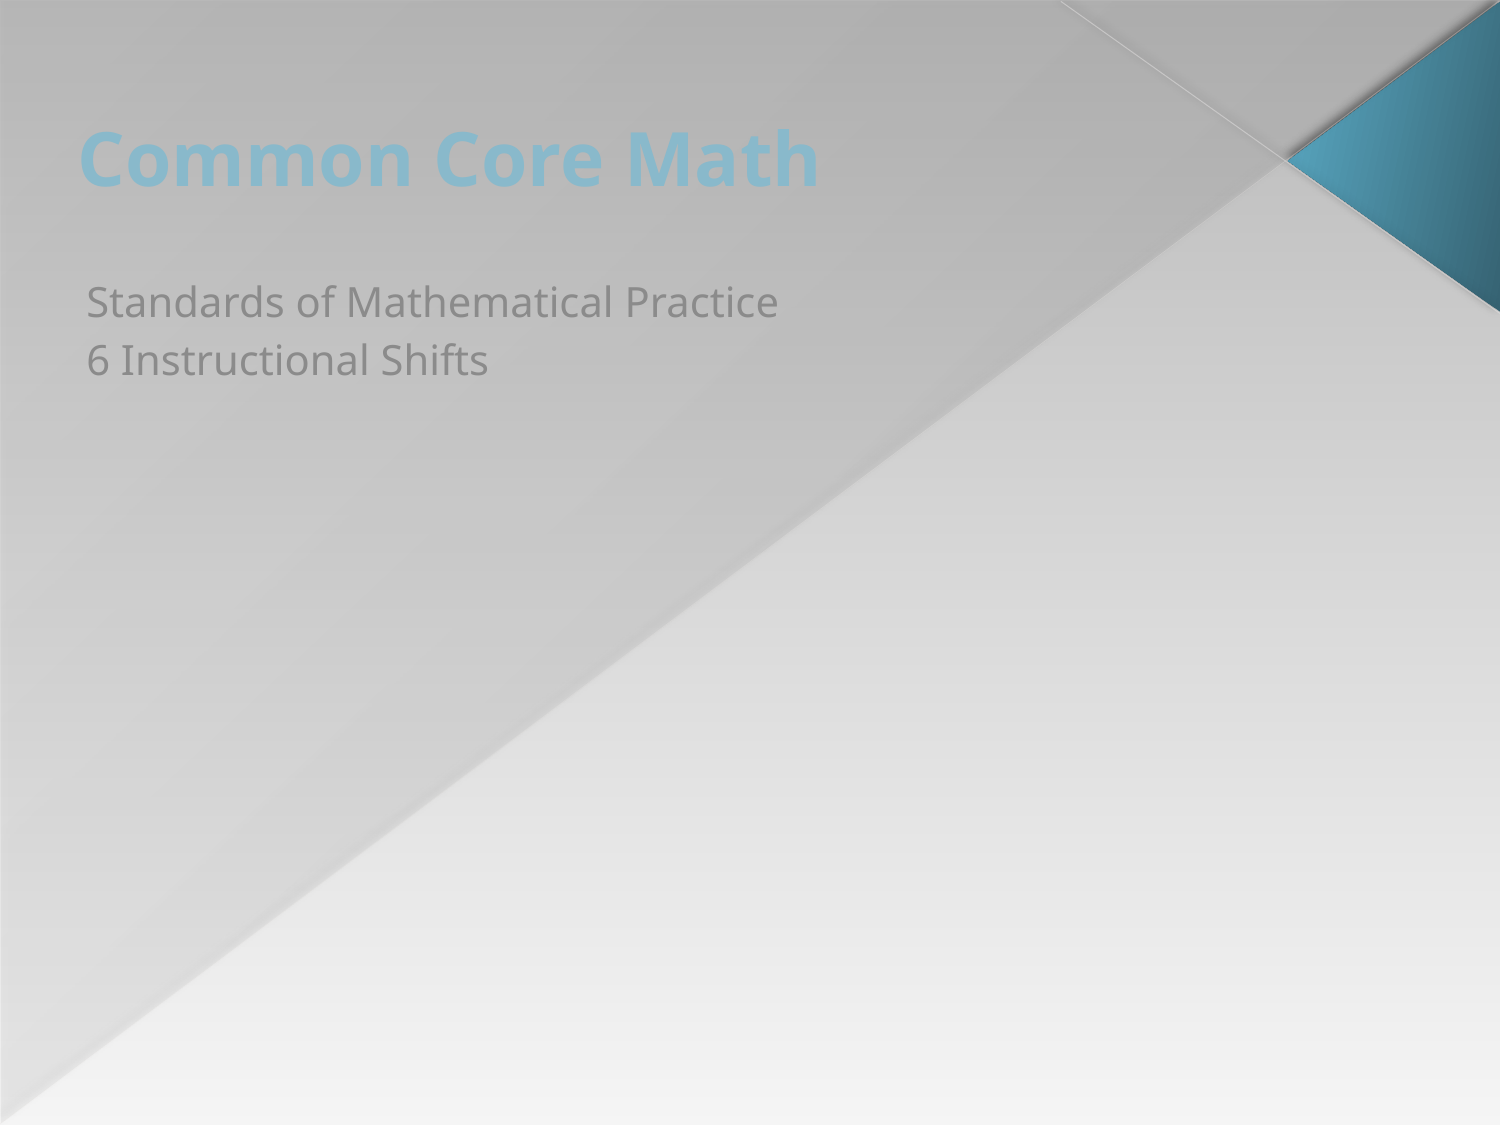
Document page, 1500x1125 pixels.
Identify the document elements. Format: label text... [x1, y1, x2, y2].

list Standards of Mathematical Practice 6 Instructional Shifts [62, 267, 875, 643]
title Common Core Math [62, 44, 1250, 268]
